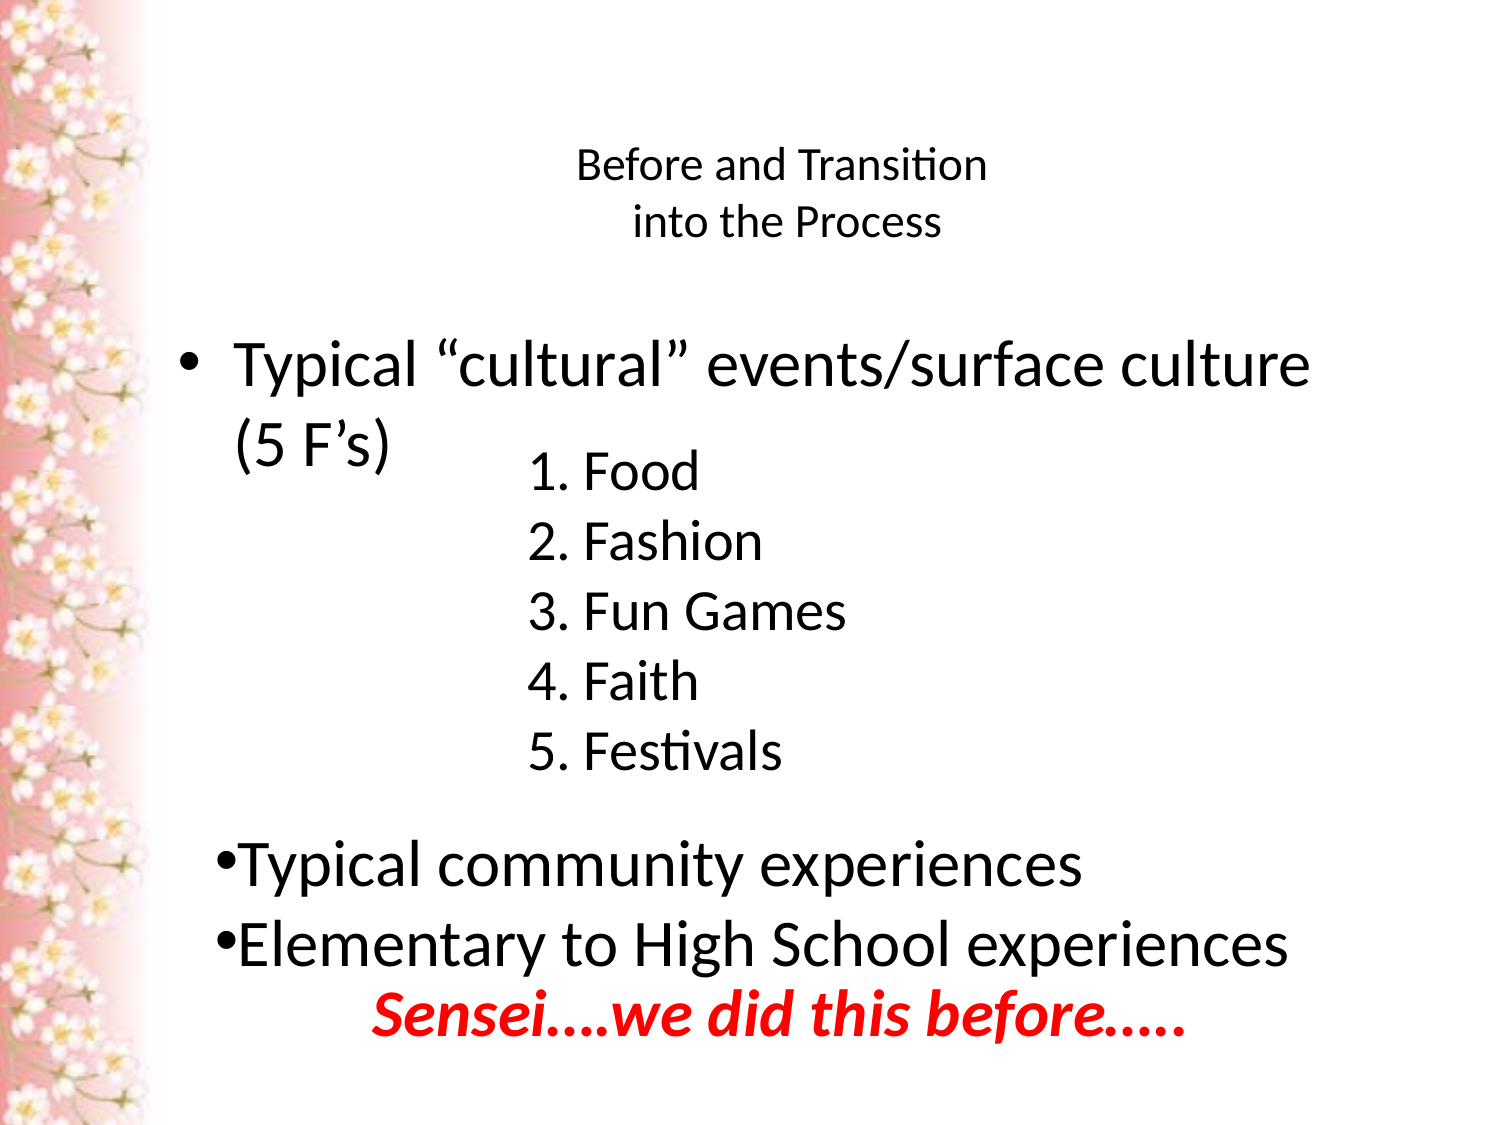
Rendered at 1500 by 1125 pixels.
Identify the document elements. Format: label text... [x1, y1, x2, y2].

list Typical “cultural” events/surface culture (5 F’s) [162, 312, 1425, 500]
picture [0, 0, 1500, 1125]
text_box Food Fashion Fun Games Faith Festivals [512, 425, 1125, 790]
text_box Sensei….we did this before….. [237, 962, 1325, 1058]
title Before and Transition into the Process [112, 125, 1463, 313]
text_box Typical community experiences Elementary to High School experiences [200, 812, 1375, 988]
